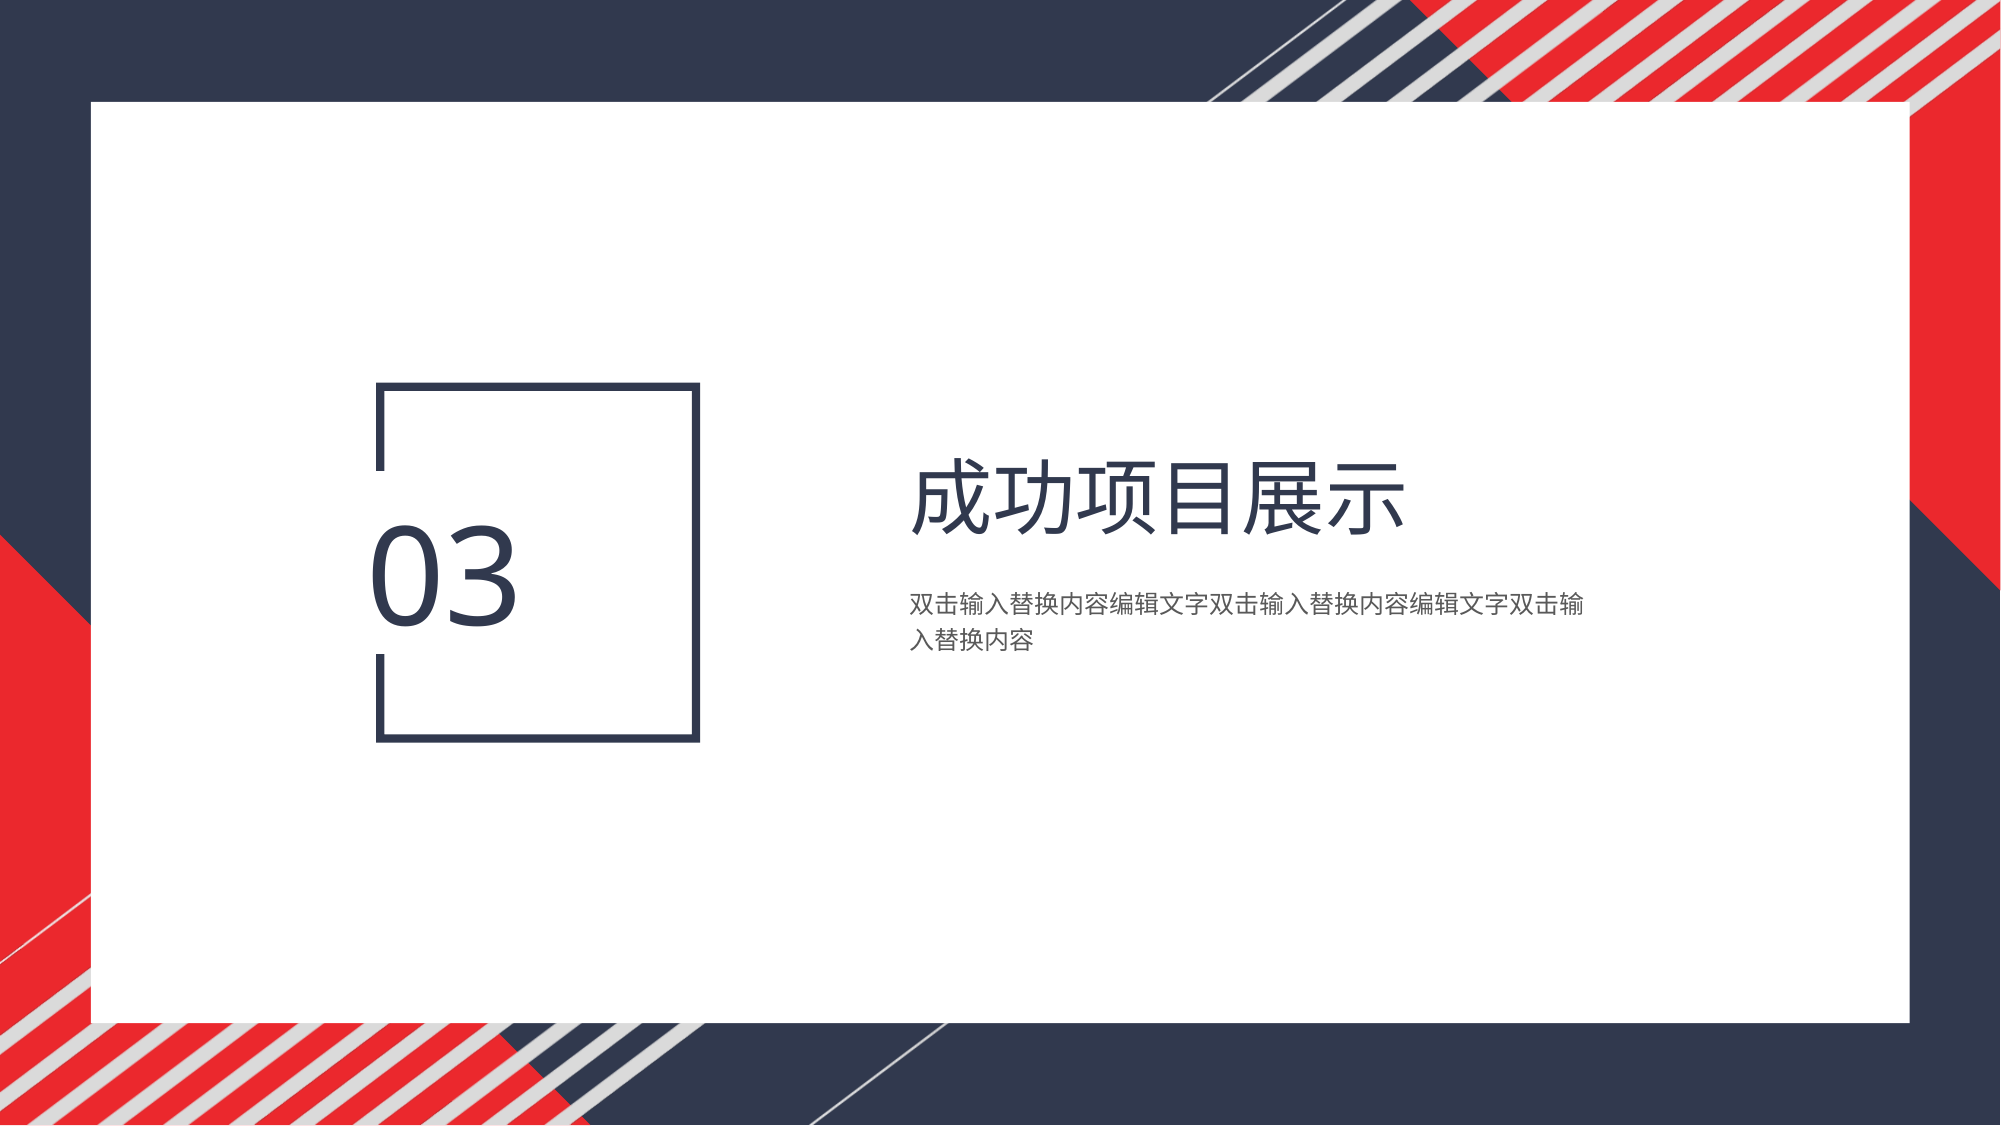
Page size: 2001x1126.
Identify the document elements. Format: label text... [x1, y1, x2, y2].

picture [0, 0, 2001, 1125]
text_box 成功项目展示 [894, 437, 1486, 552]
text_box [351, 382, 701, 743]
text_box 双击输入替换内容编辑文字双击输入替换内容编辑文字双击输入替换内容 [894, 575, 1604, 662]
